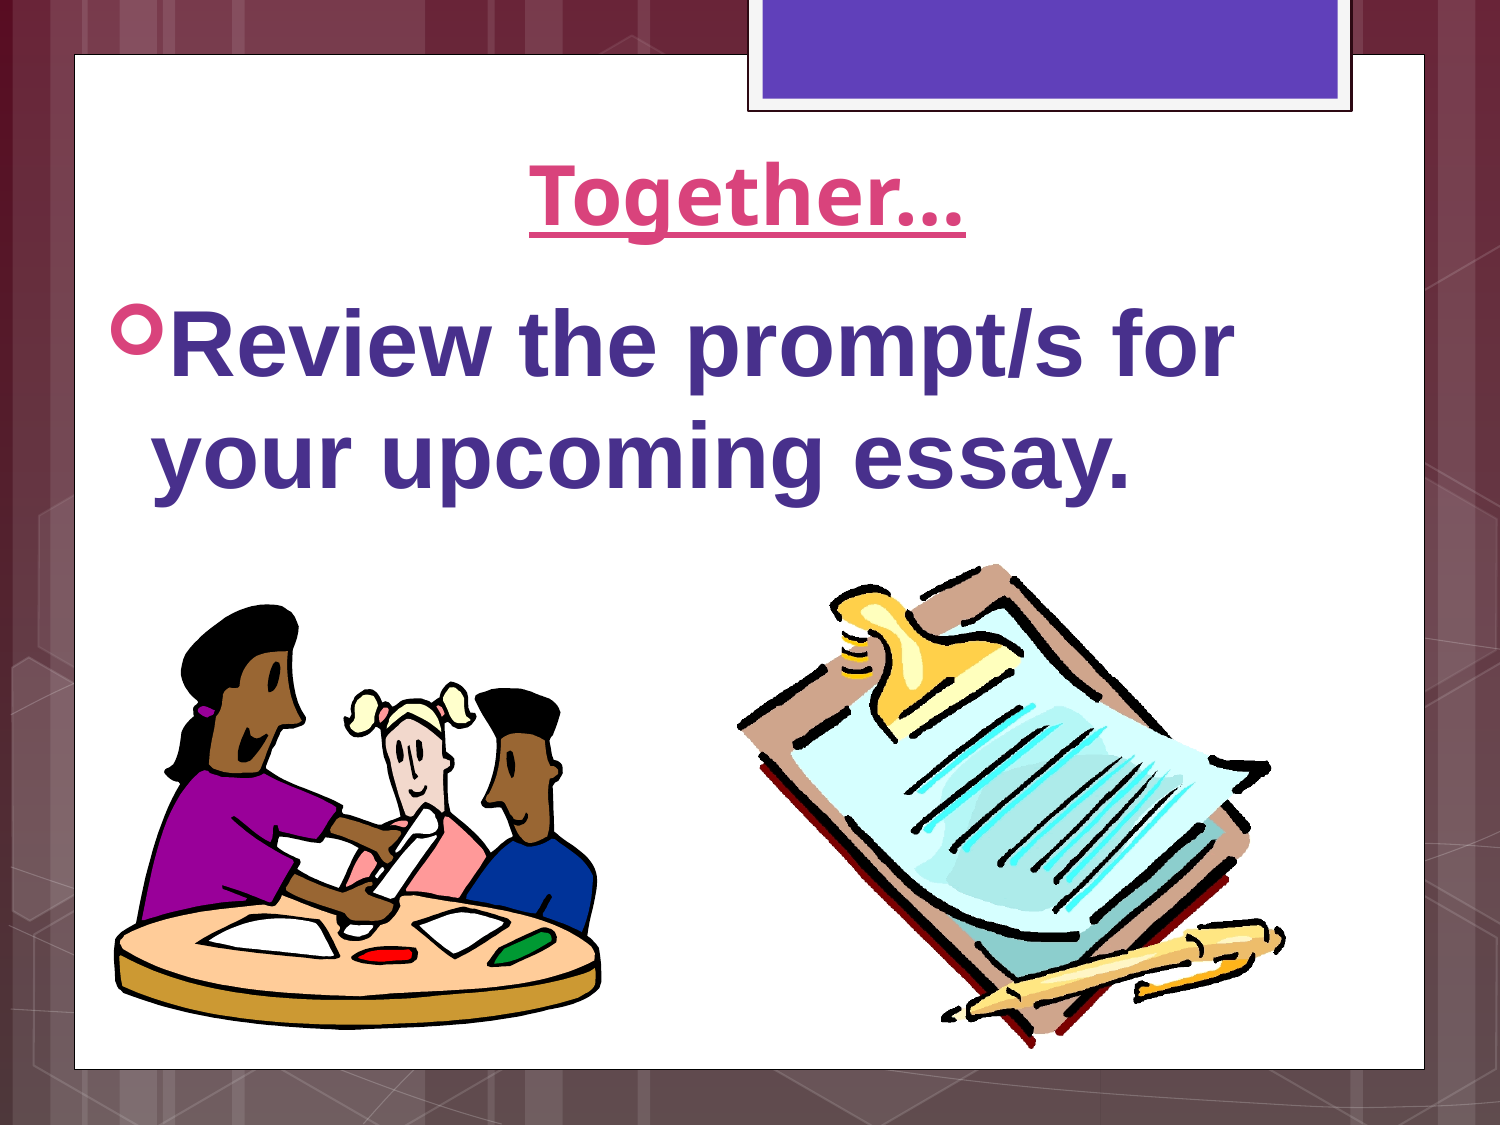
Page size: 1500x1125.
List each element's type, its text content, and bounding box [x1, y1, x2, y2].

list Review the prompt/s for your upcoming essay. [79, 275, 1430, 851]
picture [112, 599, 602, 1031]
title Together… [171, 62, 1324, 250]
picture [737, 562, 1288, 1049]
